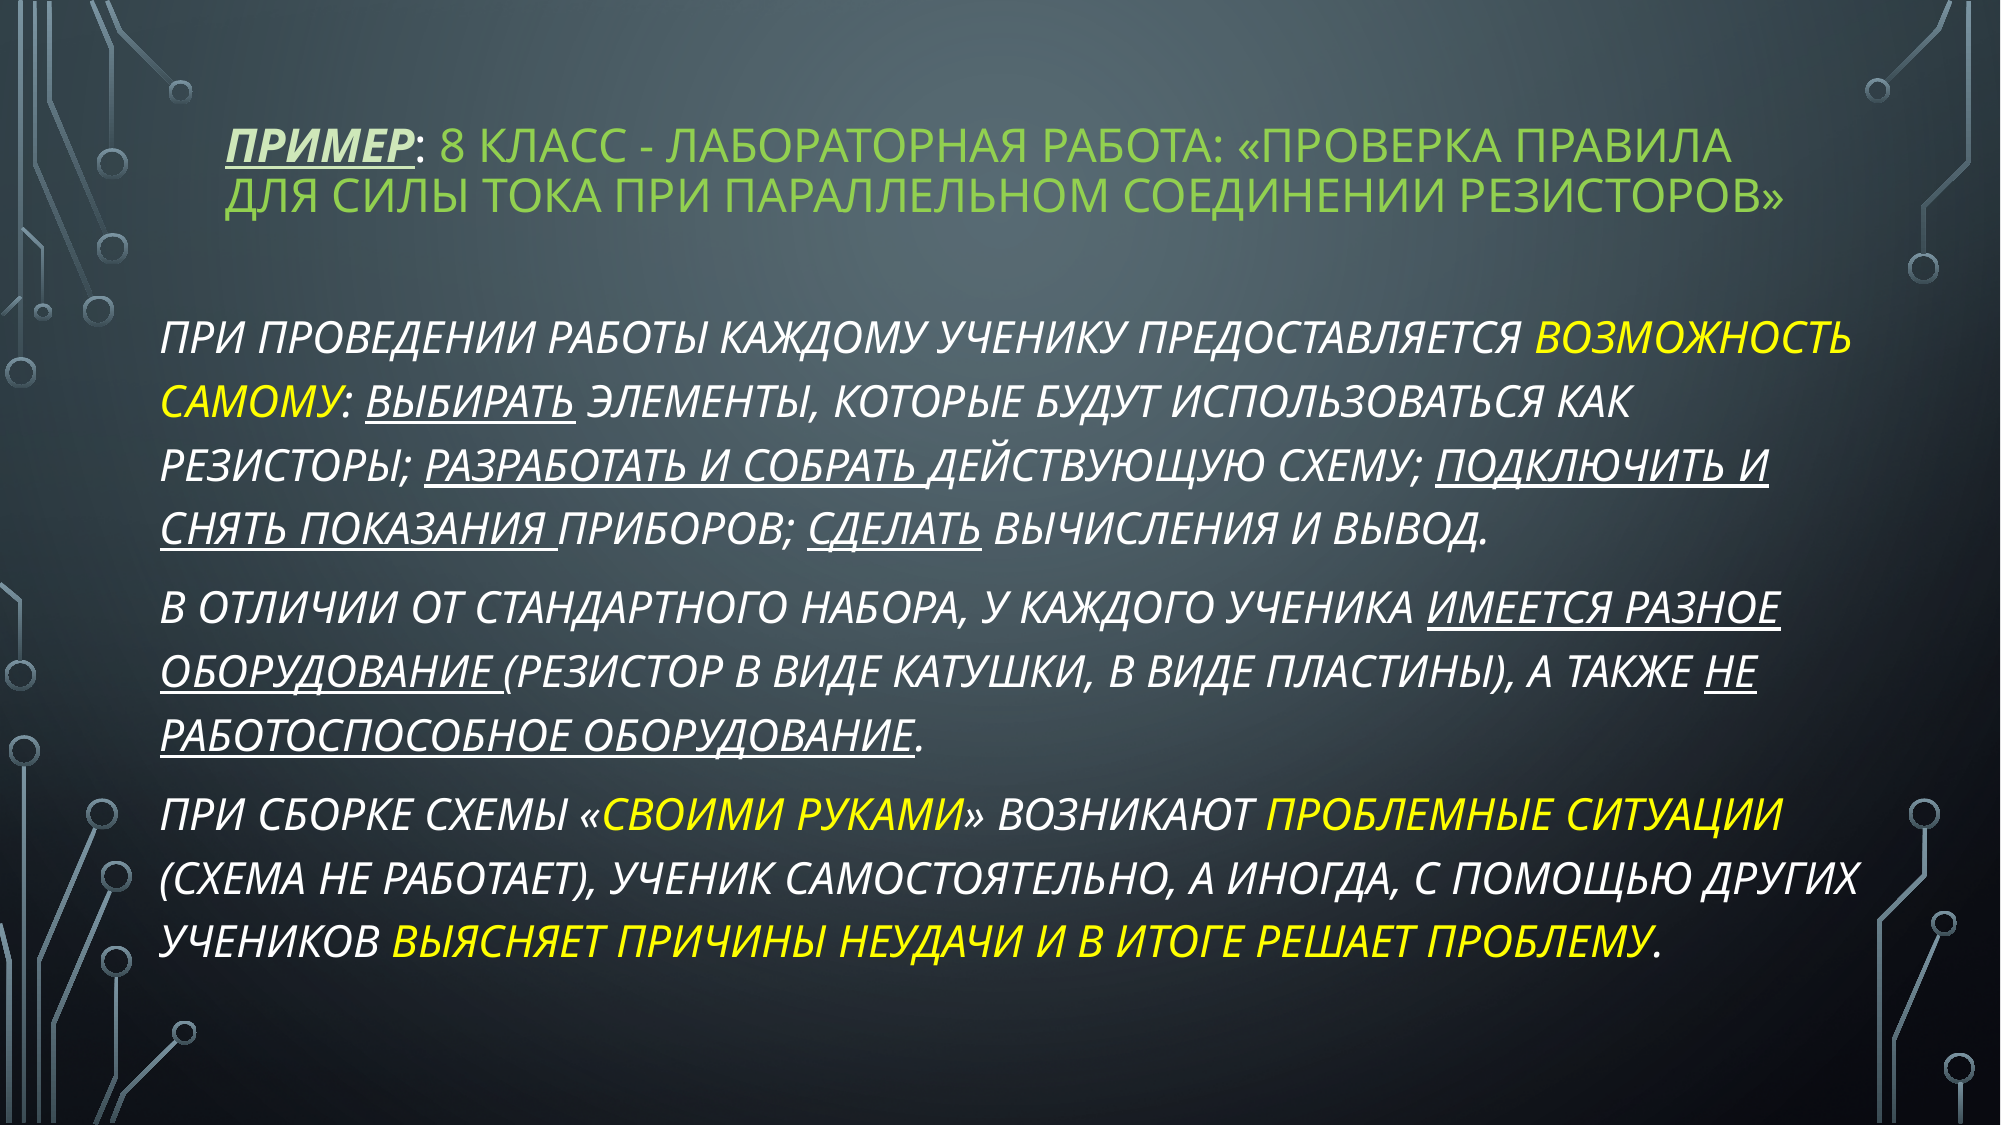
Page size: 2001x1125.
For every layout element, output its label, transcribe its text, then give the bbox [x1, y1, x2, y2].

list При проведении работы каждому ученику предоставляется возможность самому: выбирать элементы, которые будут использоваться как резисторы; разработать и собрать действующую схему; подключить и снять показания приборов; сделать вычисления и вывод. В отличии от стандартного набора, у каждого ученика имеется разное оборудование (резистор в виде катушки, в виде пластины), а также не работоспособное оборудование. При сборке схемы «своими руками» возникают проблемные ситуации (схема не работает), ученик самостоятельно, а иногда, с помощью других учеников выясняет причины неудачи и в итоге решает проблему. [144, 230, 1877, 994]
title Пример: 8 класс - Лабораторная работа: «Проверка правила для силы тока при параллельном соединении резисторов» [210, 81, 1836, 230]
